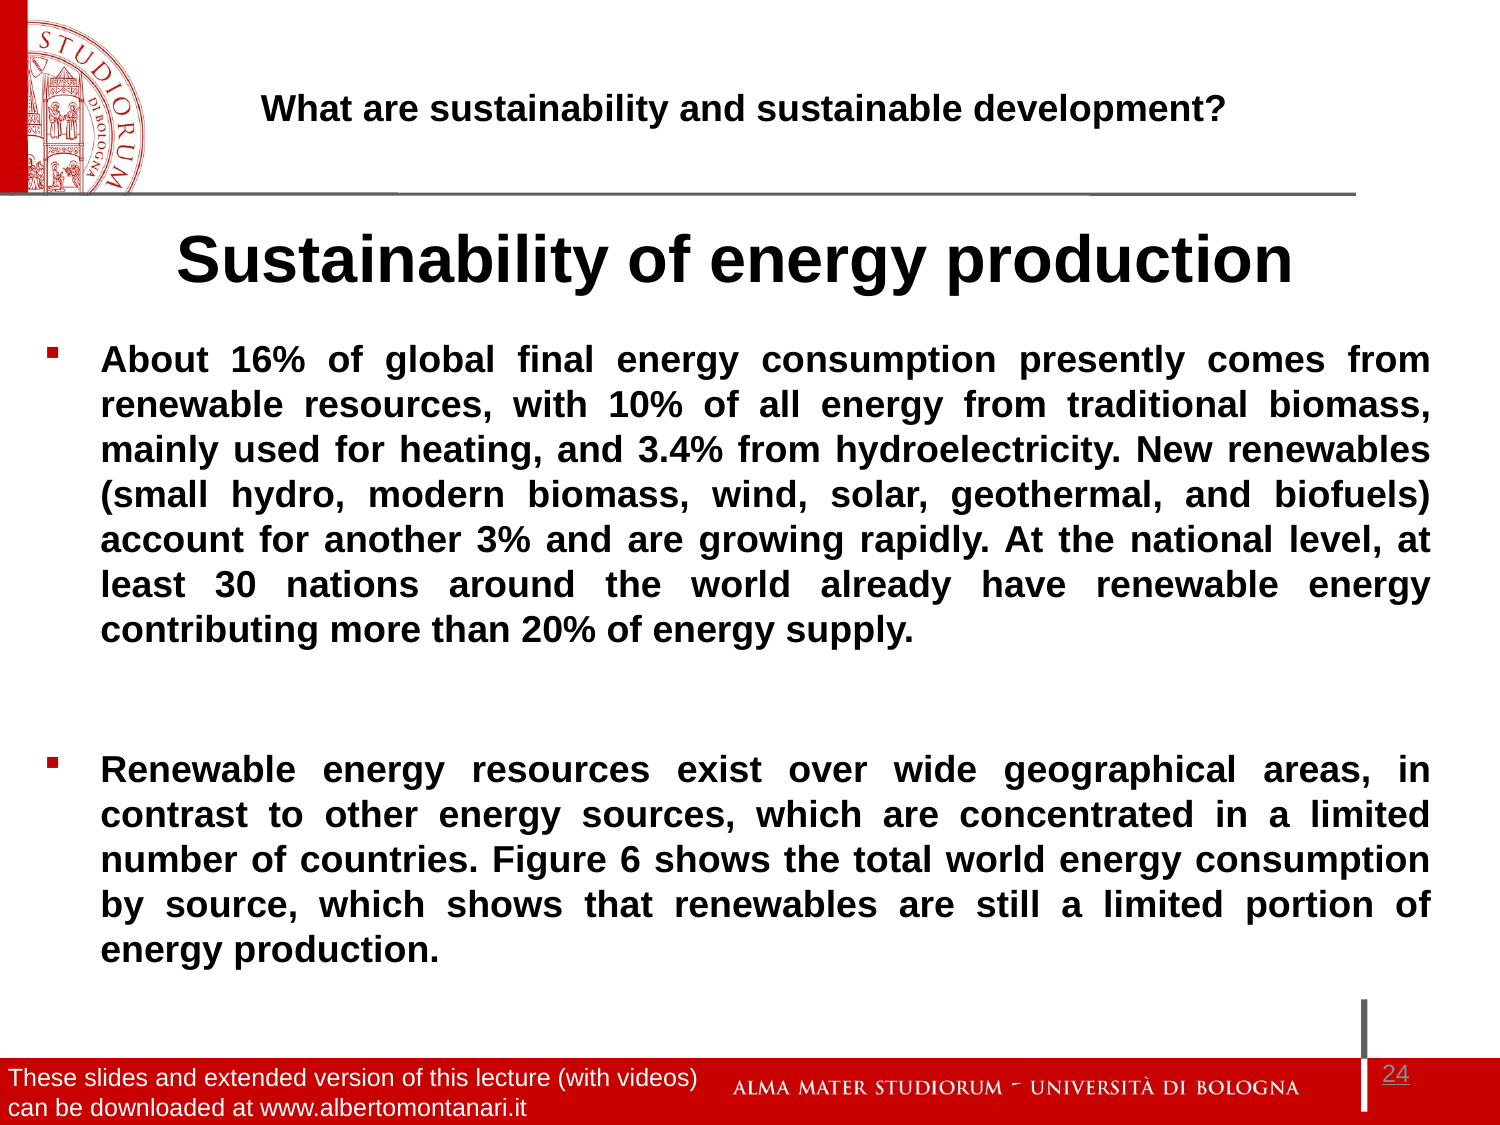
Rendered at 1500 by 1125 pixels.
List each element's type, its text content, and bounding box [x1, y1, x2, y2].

slide_number 24 [1074, 1042, 1425, 1103]
picture [28, 16, 151, 192]
list About 16% of global final energy consumption presently comes from renewable resources, with 10% of all energy from traditional biomass, mainly used for heating, and 3.4% from hydroelectricity. New renewables (small hydro, modern biomass, wind, solar, geothermal, and biofuels) account for another 3% and are growing rapidly. At the national level, at least 30 nations around the world already have renewable energy contributing more than 20% of energy supply. Renewable energy resources exist over wide geographical areas, in contrast to other energy sources, which are concentrated in a limited number of countries. Figure 6 shows the total world energy consumption by source, which shows that renewables are still a limited portion of energy production. [29, 328, 1447, 981]
picture [0, 1058, 1500, 1125]
text_box Sustainability of energy production [124, 208, 1348, 304]
